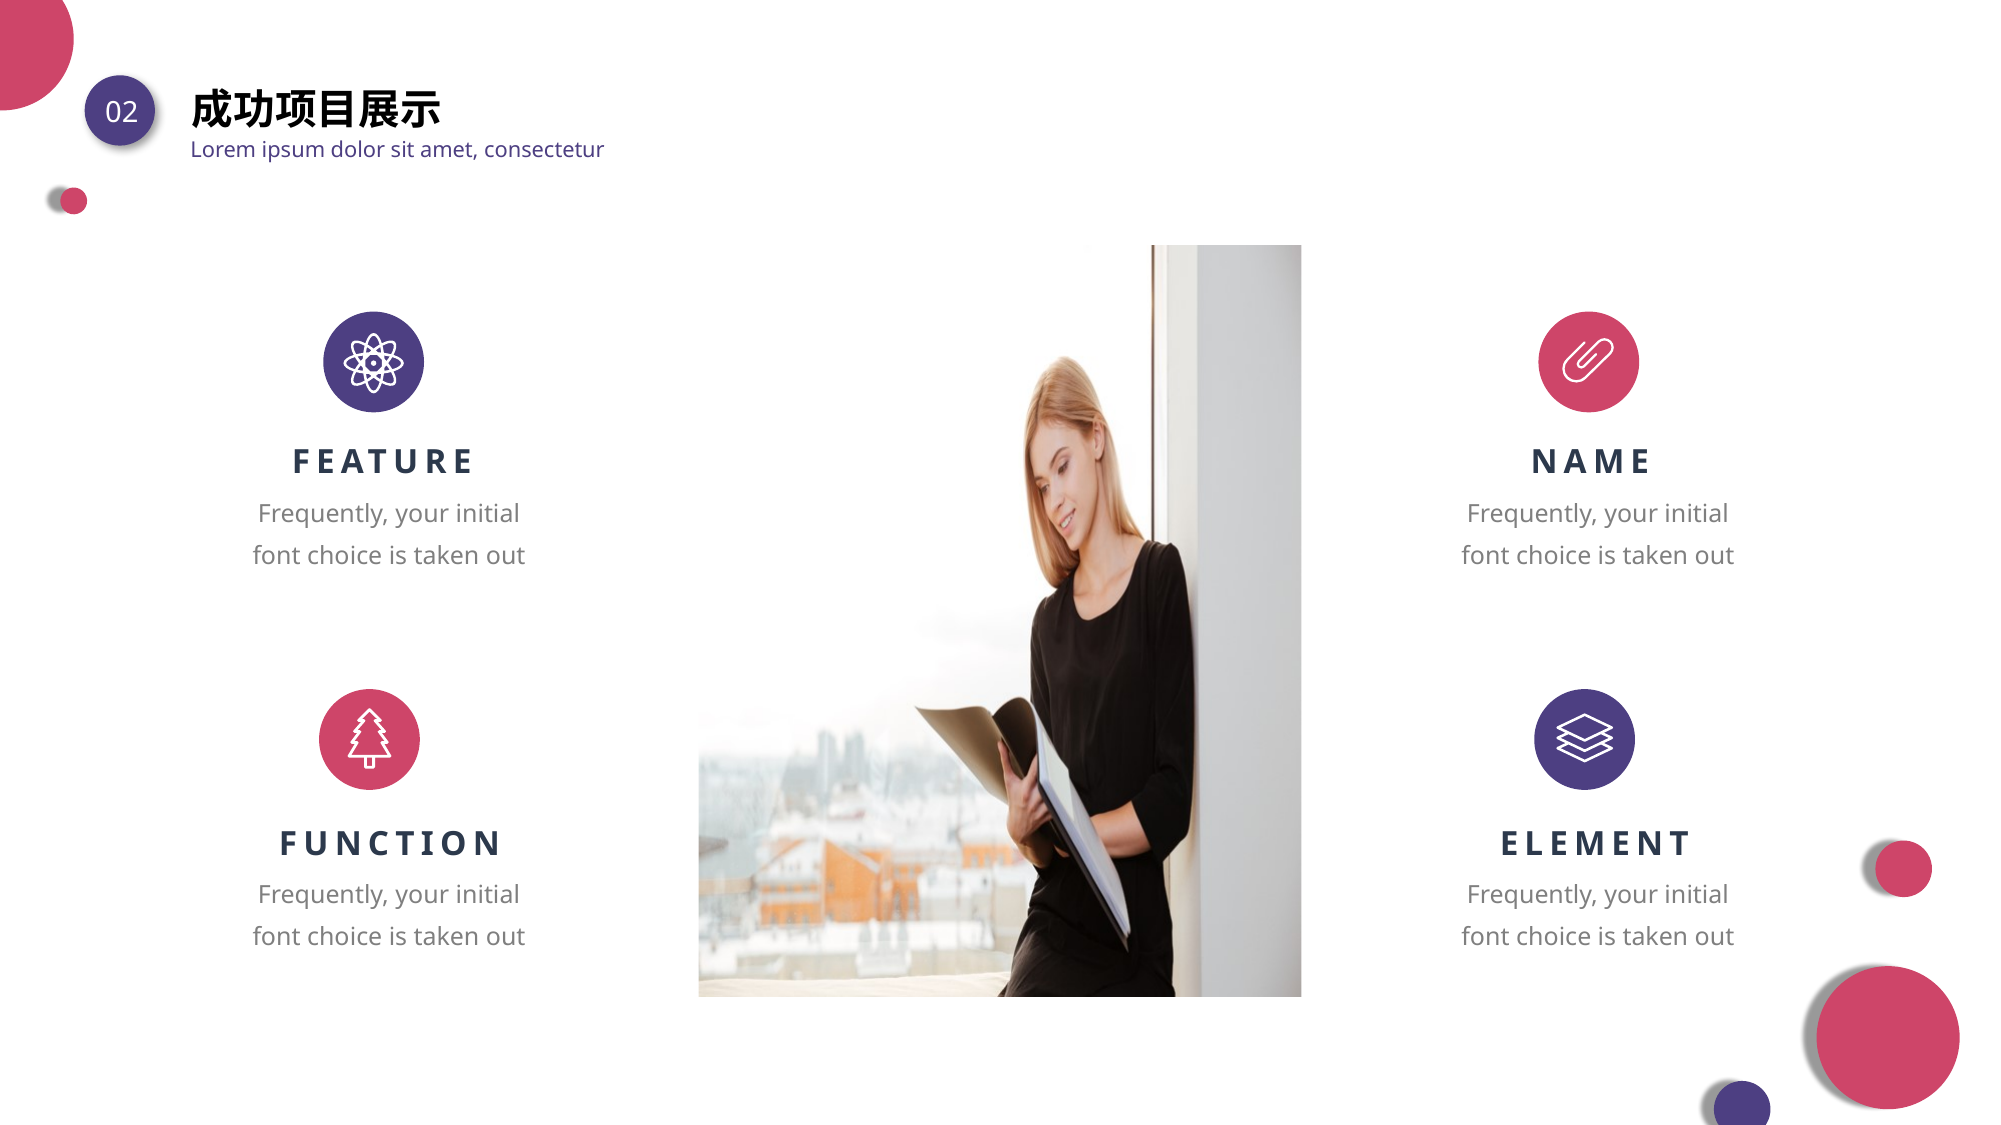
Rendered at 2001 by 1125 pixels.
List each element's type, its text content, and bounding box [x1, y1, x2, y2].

text_box [1537, 310, 1641, 414]
text_box [95, 137, 145, 147]
text_box [1712, 1079, 1772, 1125]
text_box ELEMENT [1485, 814, 1704, 857]
text_box 02 [90, 86, 183, 137]
text_box [1556, 713, 1614, 763]
text_box [343, 333, 404, 394]
text_box [0, 0, 75, 112]
text_box [347, 708, 392, 769]
text_box [93, 74, 147, 86]
text_box Lorem ipsum dolor sit amet, consectetur [175, 127, 733, 169]
text_box NAME [1515, 432, 1664, 476]
text_box [59, 186, 89, 216]
text_box Frequently, your initial font choice is taken out [1422, 857, 1774, 960]
text_box [83, 89, 90, 131]
text_box Frequently, your initial font choice is taken out [213, 857, 565, 960]
text_box [318, 688, 421, 791]
text_box [322, 310, 426, 414]
text_box [1562, 338, 1614, 383]
text_box FEATURE [277, 432, 487, 476]
text_box [1815, 965, 1961, 1111]
text_box [1533, 688, 1637, 791]
text_box 成功项目展示 [176, 75, 458, 127]
text_box FUNCTION [264, 814, 515, 857]
text_box [698, 244, 1302, 998]
text_box Frequently, your initial font choice is taken out [1422, 476, 1774, 579]
text_box [1874, 839, 1934, 899]
text_box Frequently, your initial font choice is taken out [213, 476, 565, 579]
